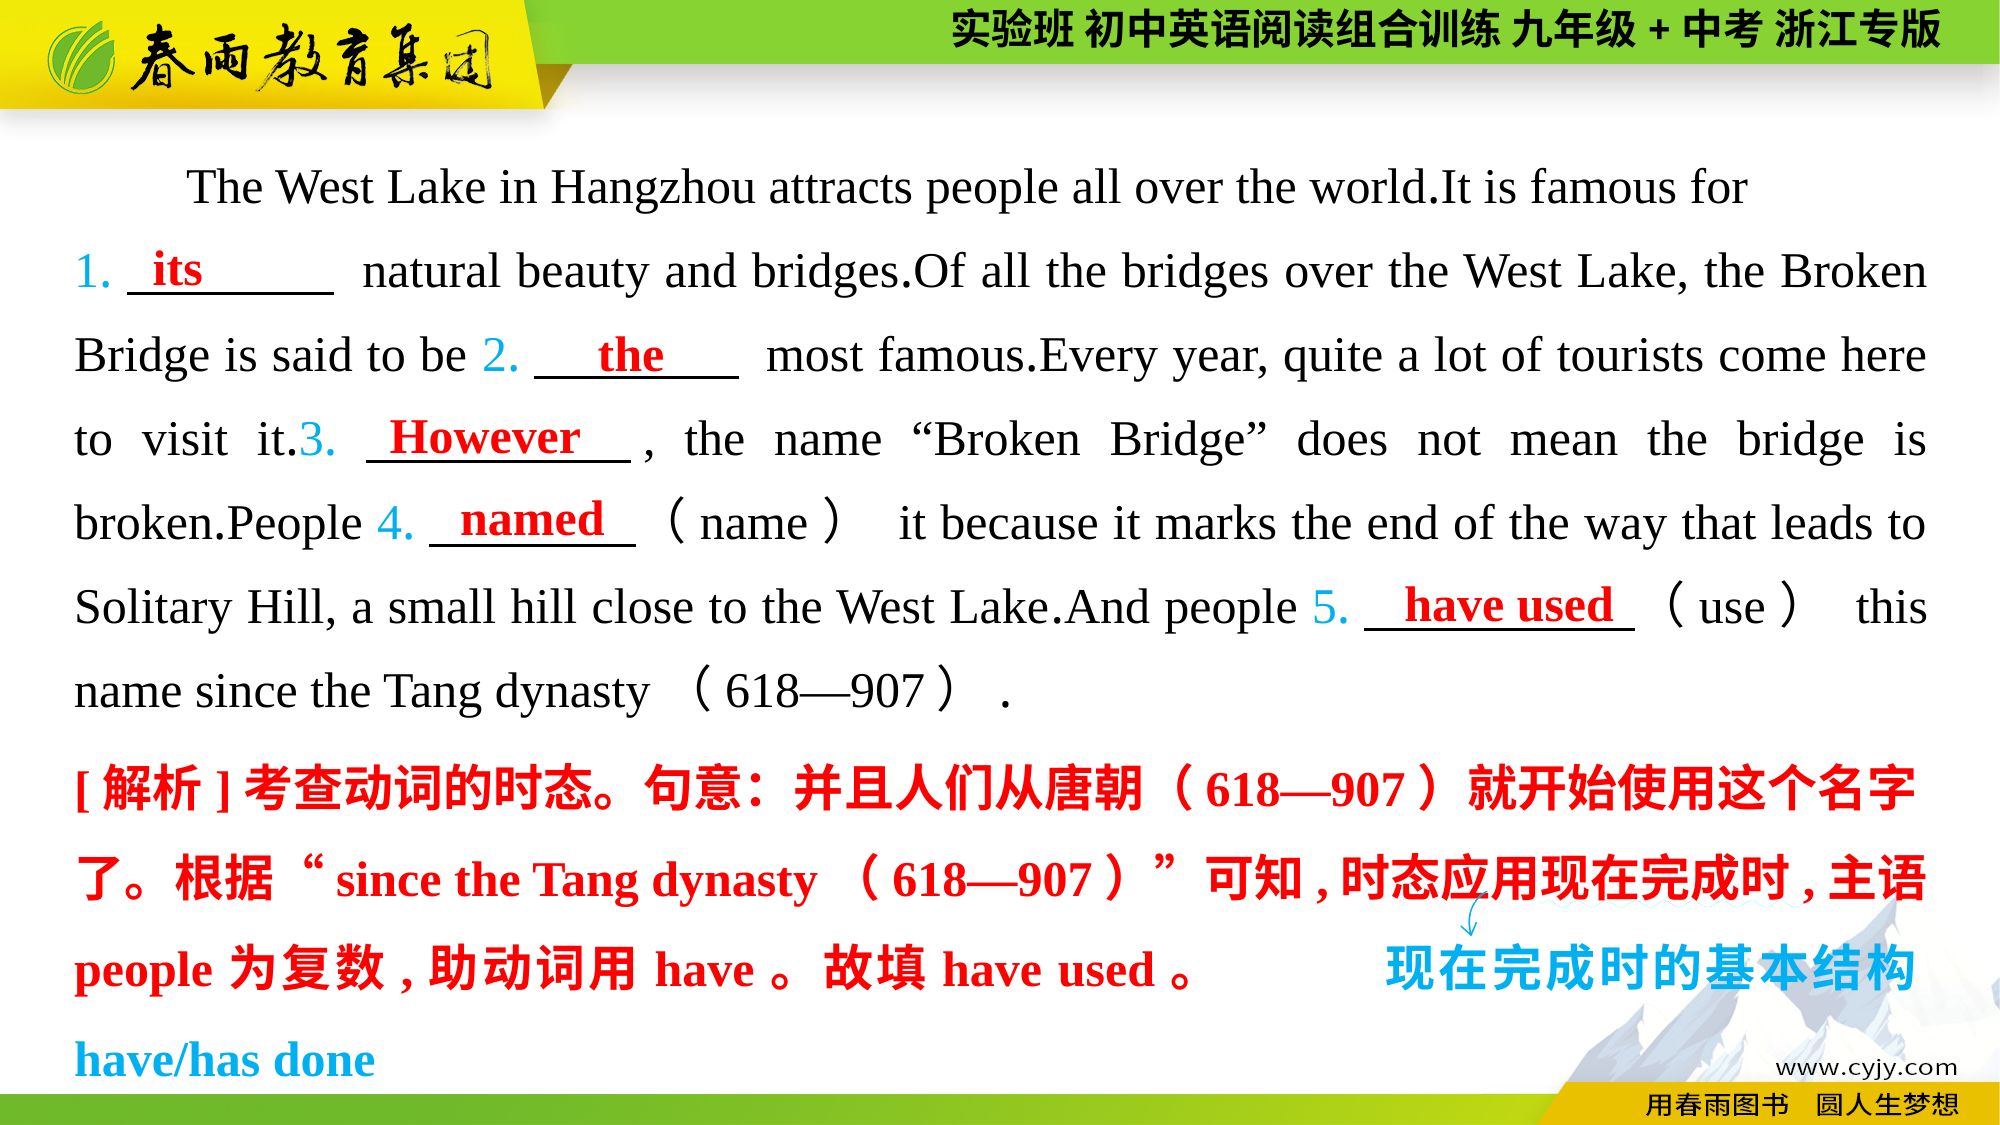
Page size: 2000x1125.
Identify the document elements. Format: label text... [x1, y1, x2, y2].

picture [0, 0, 2000, 1125]
text_box [解析]考查动词的时态。句意：并且人们从唐朝（618—907）就开始使用这个名字 了。根据“since the Tang dynasty（618—907）”可知,时态应用现在完成时,主语people为复数,助动词用have。故填have used。 现在完成时的基本结构have/has done [59, 719, 1944, 1095]
text_box have used [1389, 540, 1630, 640]
text_box However [374, 371, 597, 471]
list The West Lake in Hangzhou attracts people all over the world.It is famous for 1. natural beauty and bridges.Of all the bridges over the West Lake, the Broken Bridge is said to be 2. most famous.Every year, quite a lot of tourists come here to visit it.3. , the name “Broken Bridge” does not mean the bridge is broken.People 4. （name） it because it marks the end of the way that leads to Solitary Hill, a small hill close to the West Lake.And people 5. （use） this name since the Tang dynasty（618—907）. [59, 122, 1944, 719]
text_box named [445, 454, 620, 554]
text_box its [137, 203, 218, 303]
text_box the [582, 289, 680, 389]
